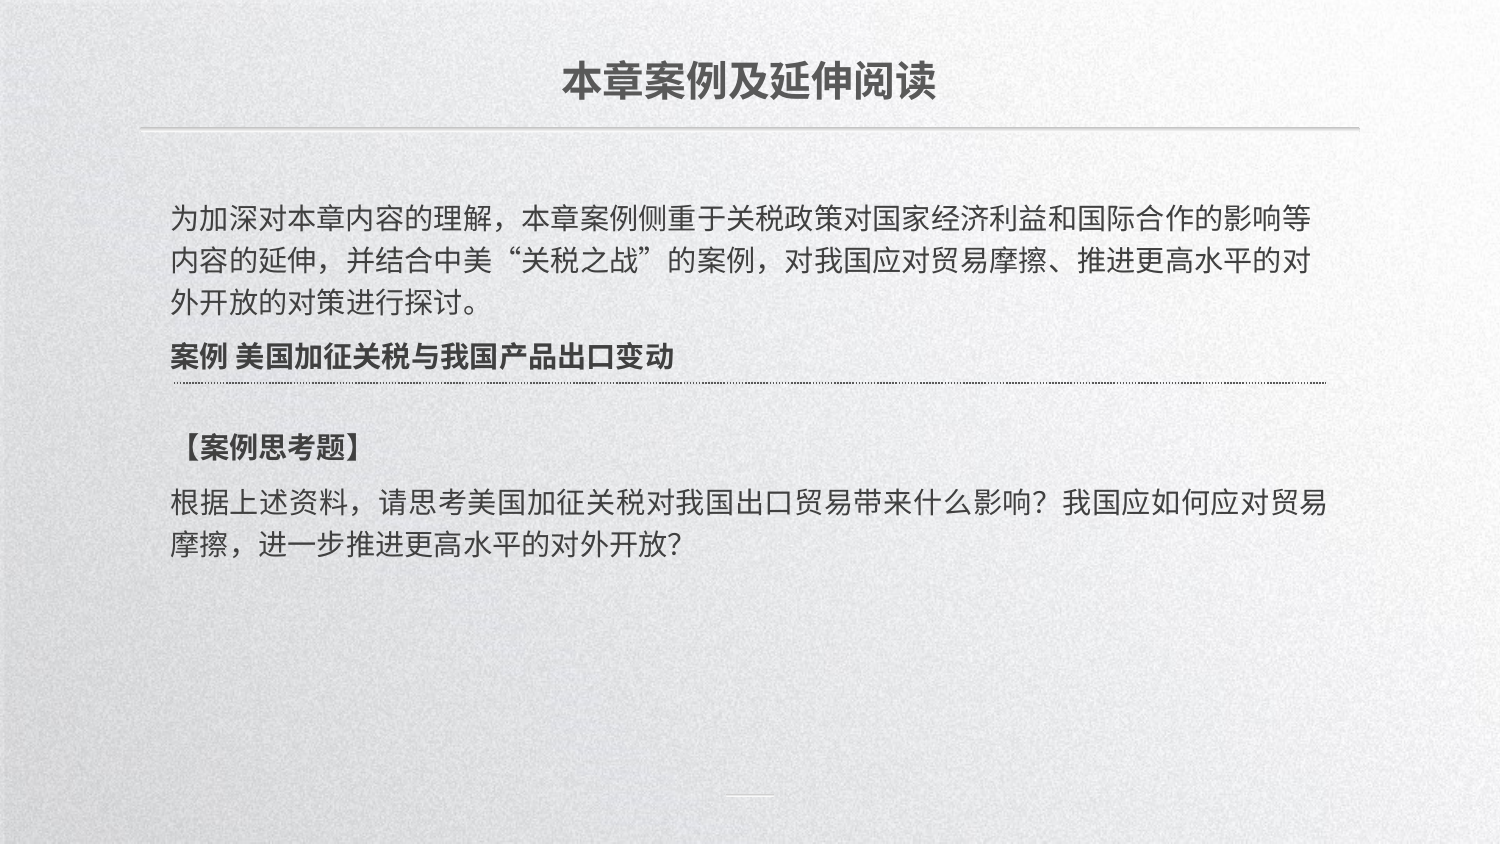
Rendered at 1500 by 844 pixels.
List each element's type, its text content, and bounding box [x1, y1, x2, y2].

picture [0, 0, 1500, 844]
text_box 本章案例及延伸阅读 [459, 49, 1038, 111]
text_box 【案例思考题】 根据上述资料，请思考美国加征关税对我国出口贸易带来什么影响？我国应如何应对贸易摩擦，进一步推进更高水平的对外开放？ [159, 416, 1341, 567]
text_box 为加深对本章内容的理解，本章案例侧重于关税政策对国家经济利益和国际合作的影响等内容的延伸，并结合中美“关税之战”的案例，对我国应对贸易摩擦、推进更高水平的对外开放的对策进行探讨。 案例 美国加征关税与我国产品出口变动 [159, 187, 1341, 379]
